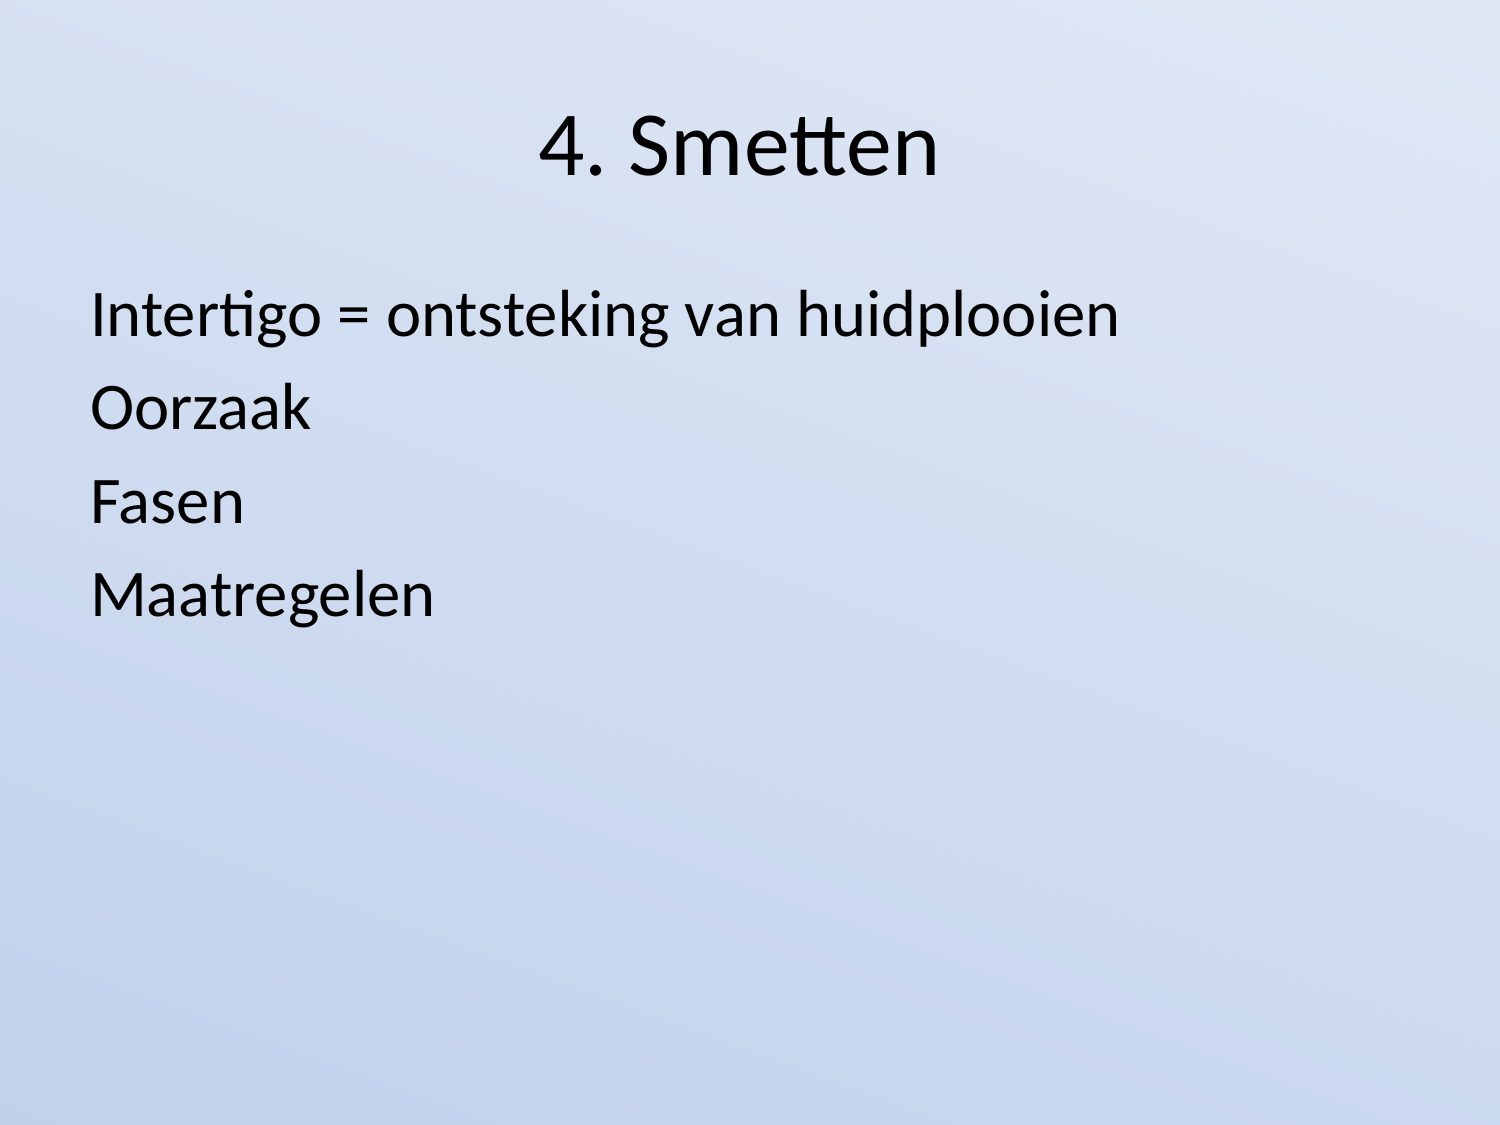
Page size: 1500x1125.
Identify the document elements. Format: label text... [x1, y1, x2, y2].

title 4. Smetten [75, 45, 1425, 233]
list Intertigo = ontsteking van huidplooien Oorzaak Fasen Maatregelen [75, 262, 1425, 1005]
